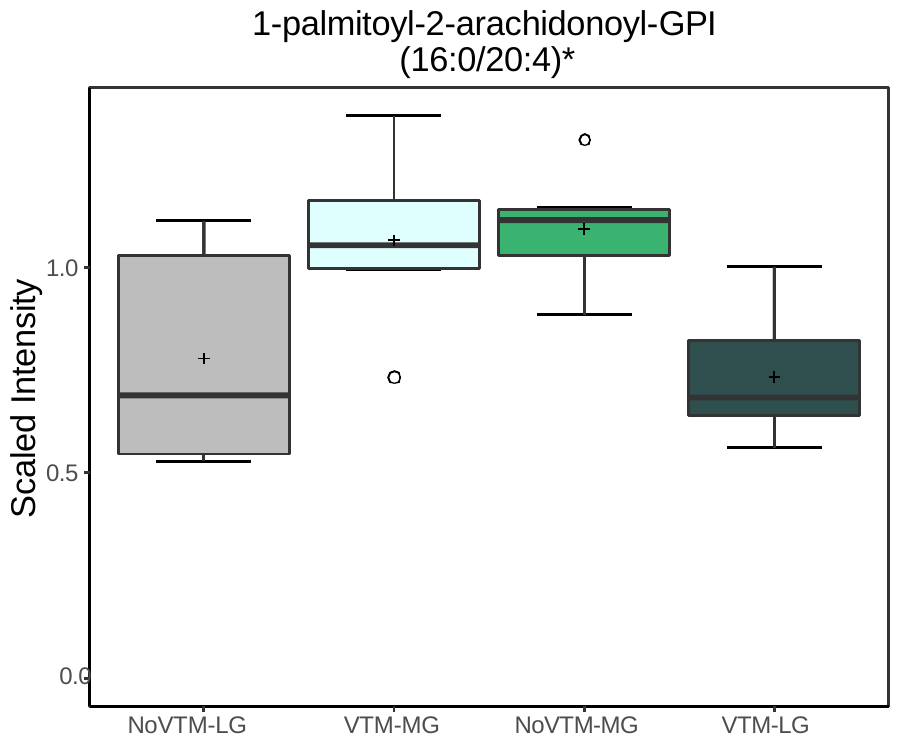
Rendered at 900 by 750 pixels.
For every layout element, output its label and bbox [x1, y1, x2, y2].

text_box [1, 249, 82, 521]
footer [57, 661, 95, 750]
title [130, 0, 770, 86]
slide_number [125, 713, 257, 750]
text_box [83, 86, 891, 738]
